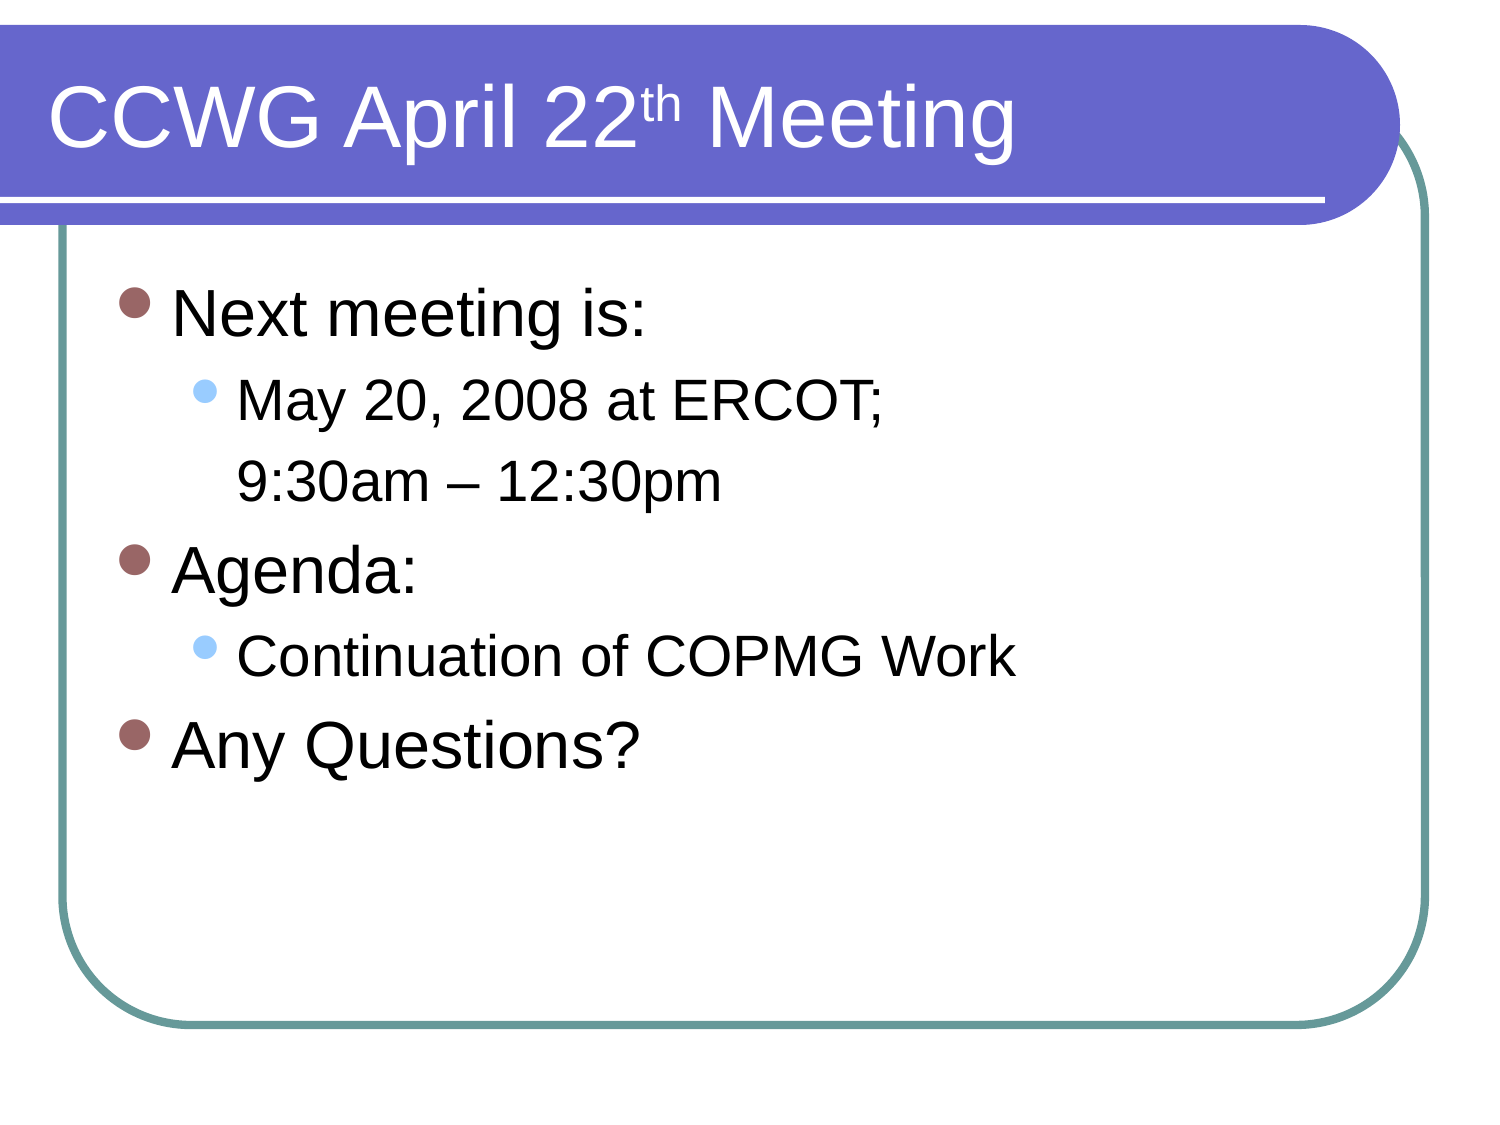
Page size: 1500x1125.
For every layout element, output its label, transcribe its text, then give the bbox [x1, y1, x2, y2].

title CCWG April 22th Meeting [31, 37, 1348, 188]
list Next meeting is: May 20, 2008 at ERCOT; 9:30am – 12:30pm Agenda: Continuation of COPMG Work Any Questions? [99, 262, 1401, 988]
